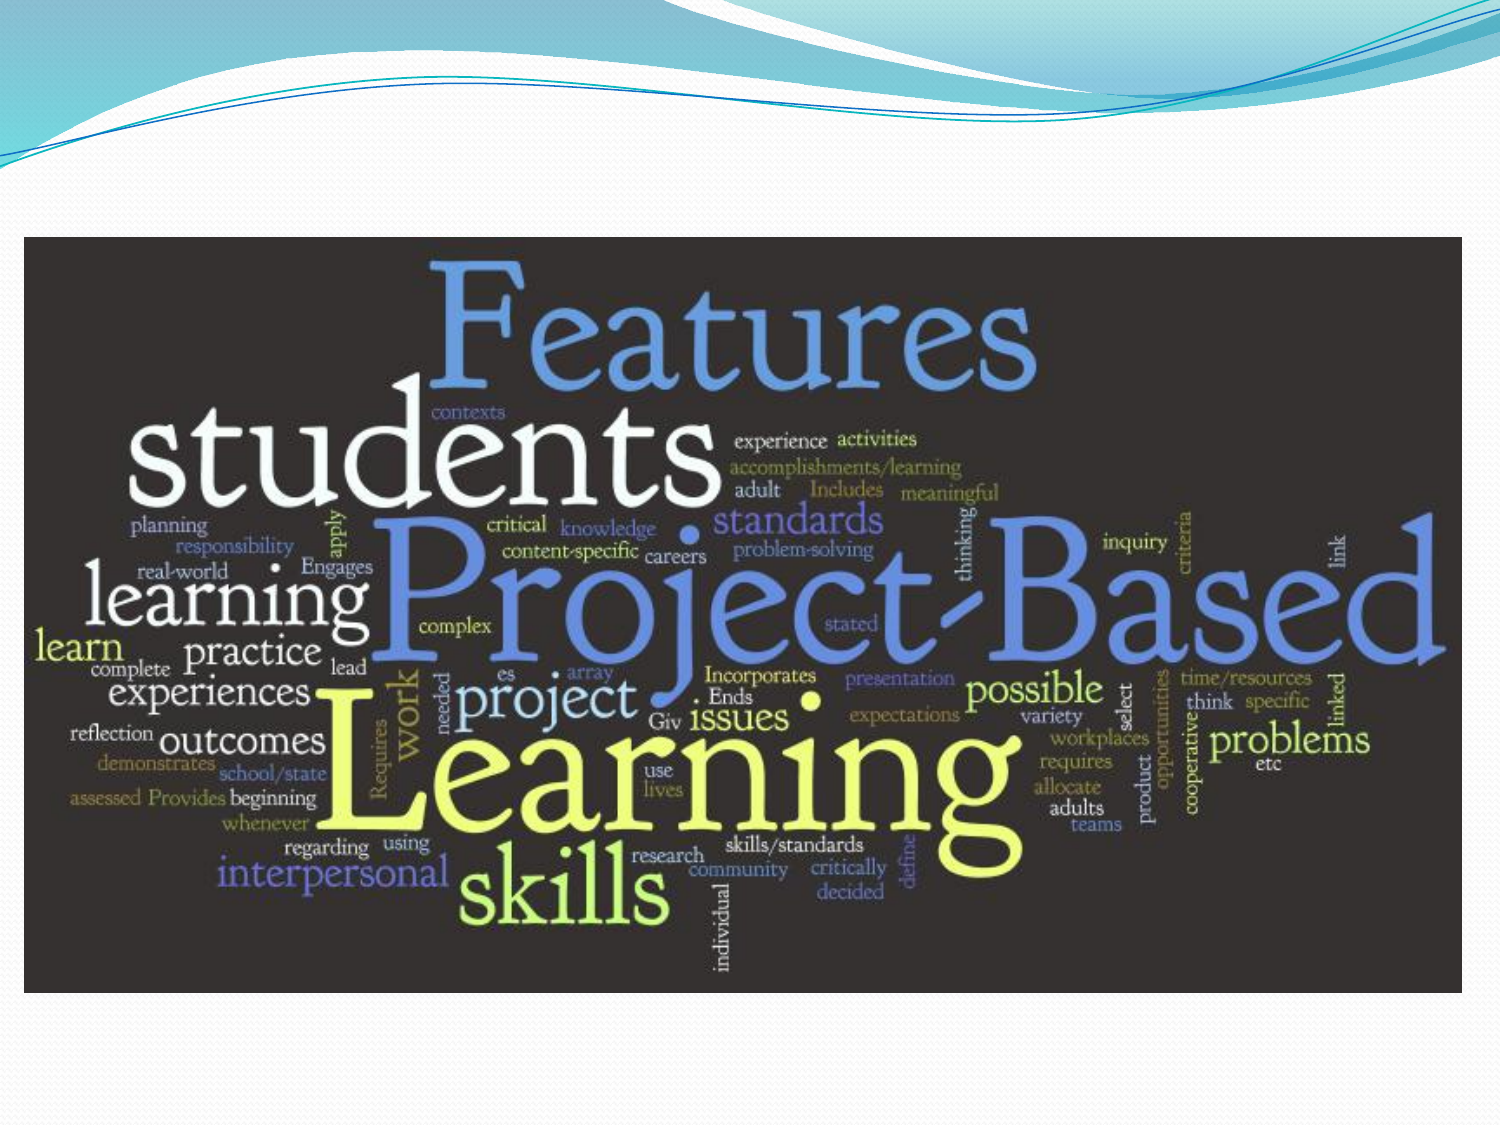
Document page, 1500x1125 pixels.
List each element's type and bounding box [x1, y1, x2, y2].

picture [24, 237, 1462, 993]
